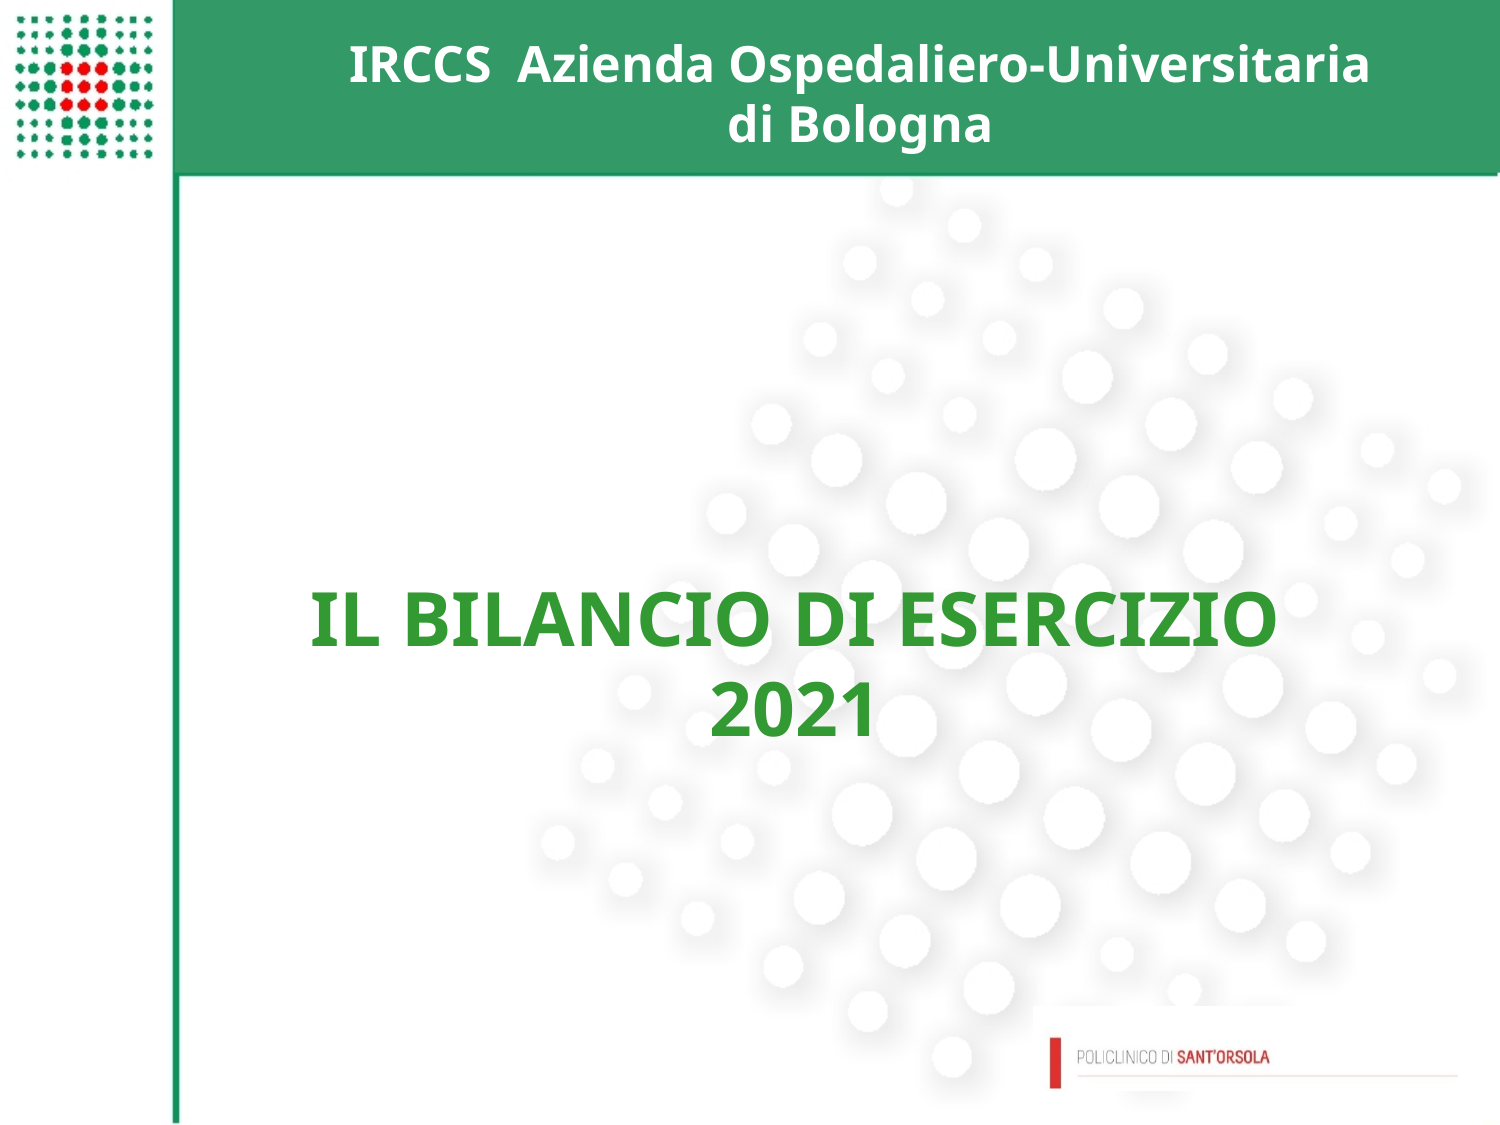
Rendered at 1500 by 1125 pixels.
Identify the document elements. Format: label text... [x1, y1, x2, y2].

picture [0, 0, 1500, 1125]
text_box IRCCS Azienda Ospedaliero-Universitaria di Bologna [312, 42, 1409, 142]
text_box IL BILANCIO DI ESERCIZIO 2021 [277, 397, 1315, 996]
